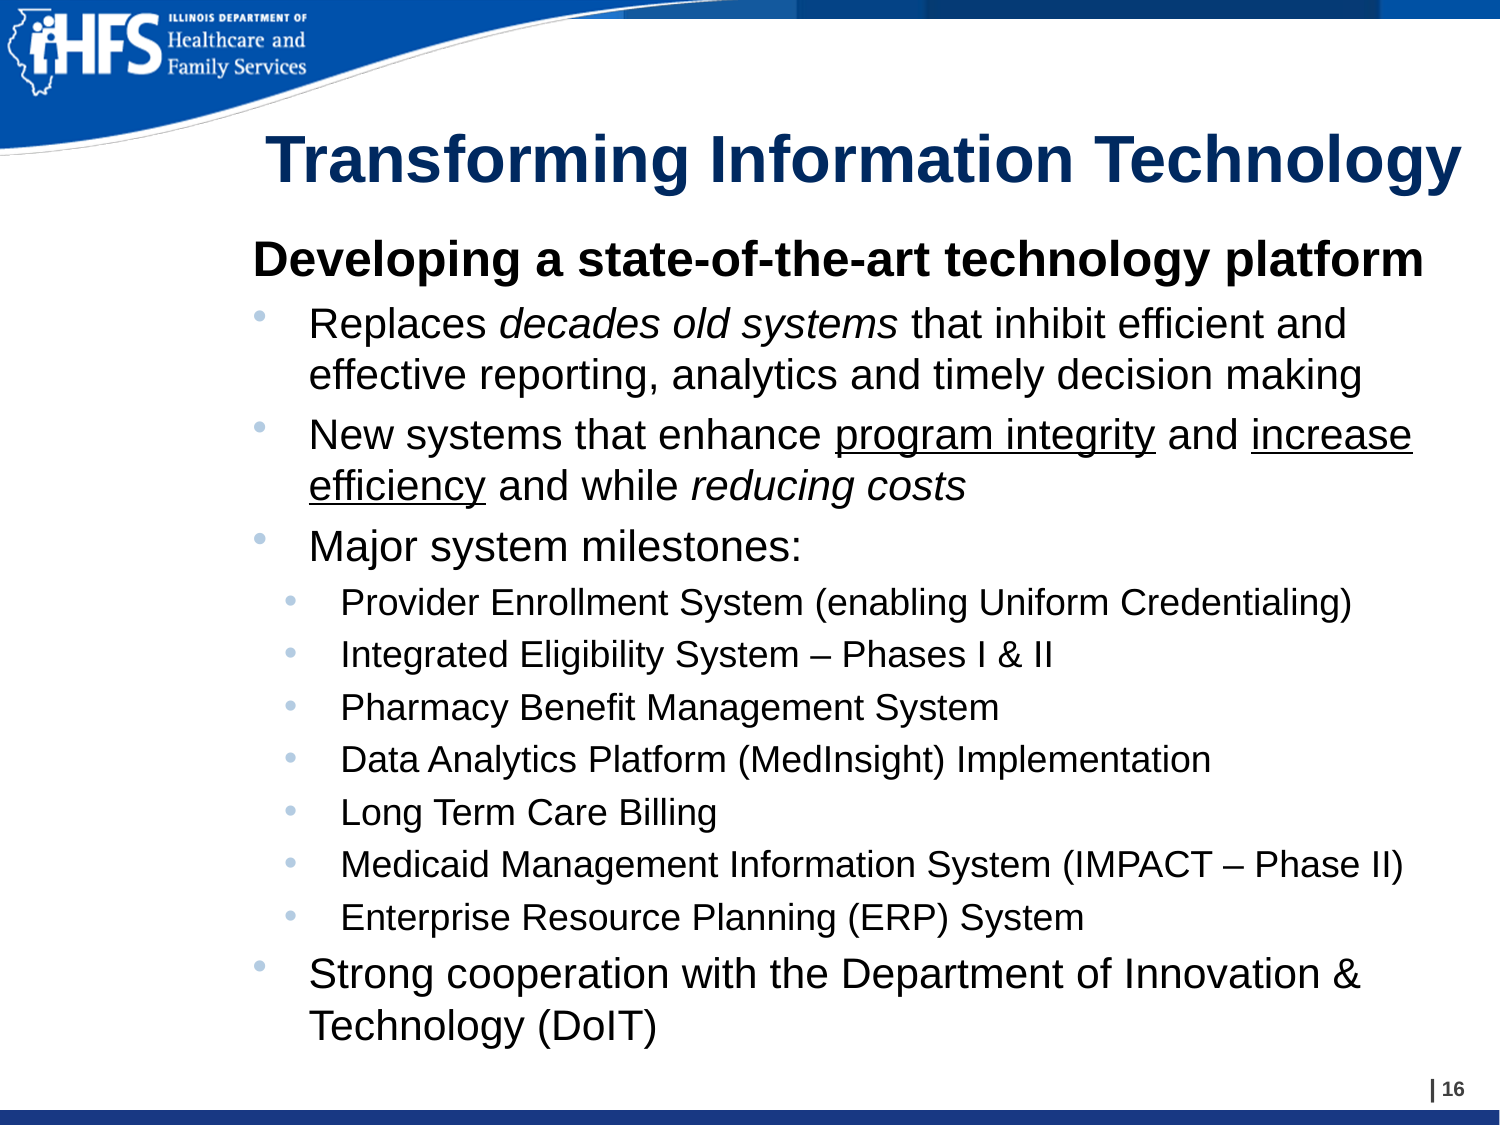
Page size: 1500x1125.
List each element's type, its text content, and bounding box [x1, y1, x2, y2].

title Transforming Information Technology [211, 108, 1500, 204]
list Developing a state-of-the-art technology platform Replaces decades old systems that inhibit efficient and effective reporting, analytics and timely decision making New systems that enhance program integrity and increase efficiency and while reducing costs Major system milestones: Provider Enrollment System (enabling Uniform Credentialing) Integrated Eligibility System – Phases I & II Pharmacy Benefit Management System Data Analytics Platform (MedInsight) Implementation Long Term Care Billing Medicaid Management Information System (IMPACT – Phase II) Enterprise Resource Planning (ERP) System Strong cooperation with the Department of Innovation & Technology (DoIT) [237, 219, 1475, 1059]
picture [0, 0, 1500, 156]
